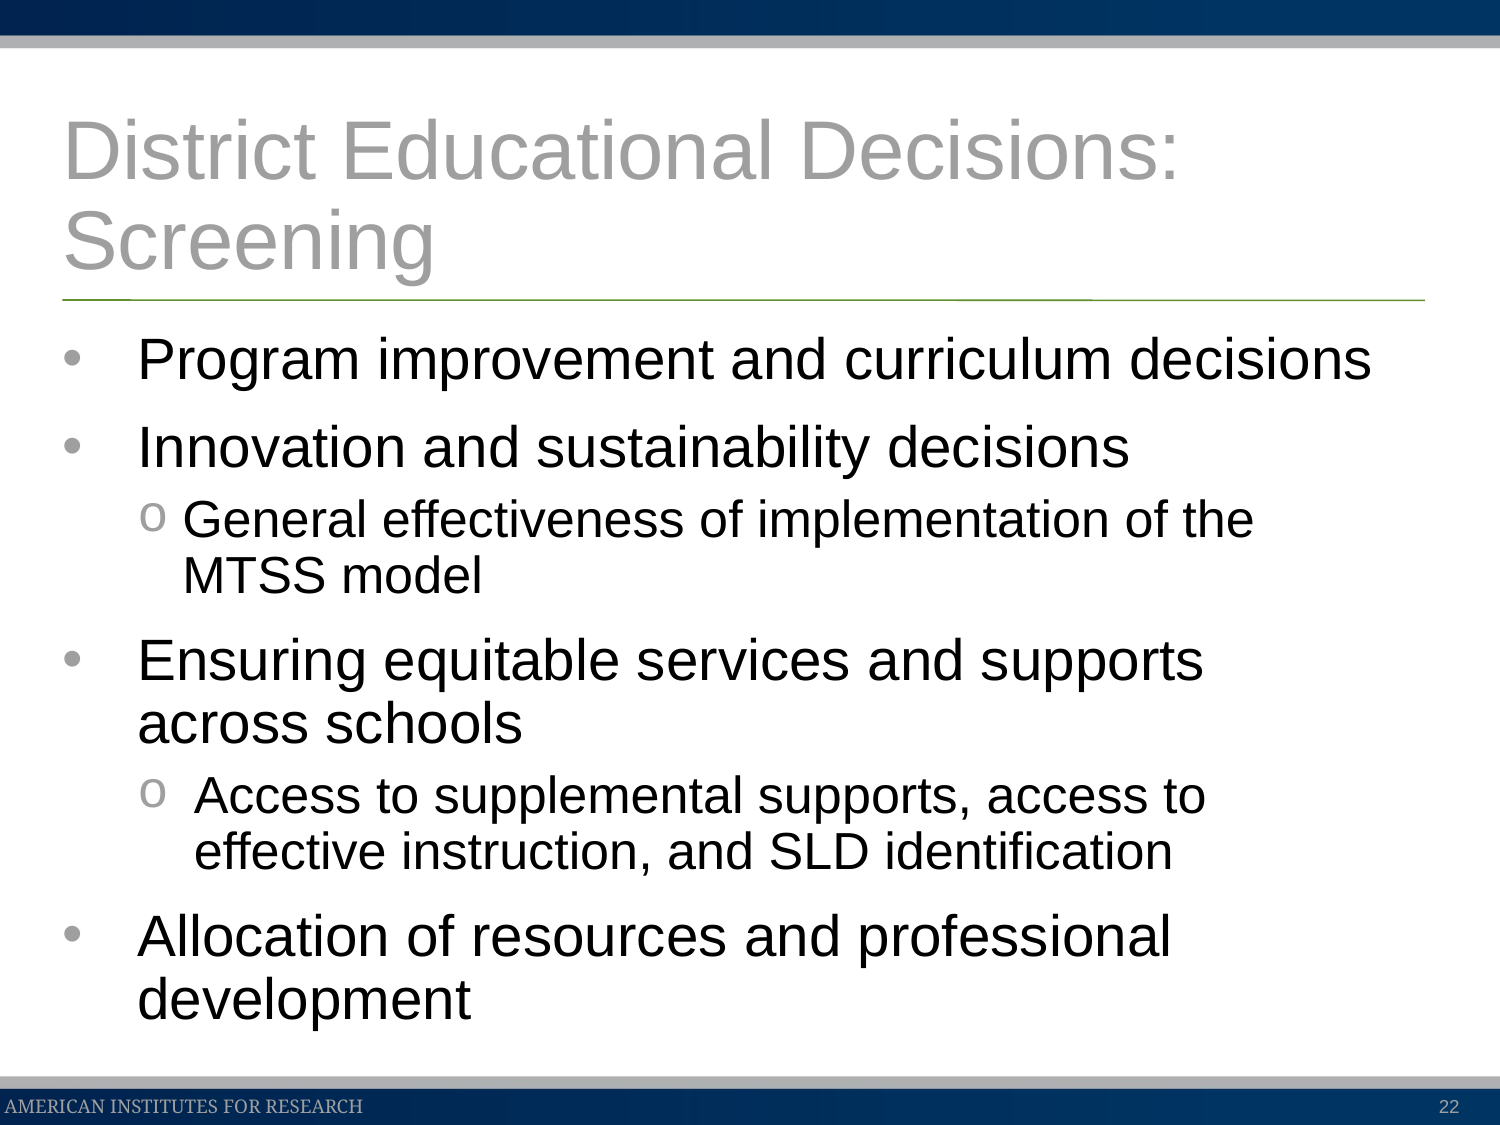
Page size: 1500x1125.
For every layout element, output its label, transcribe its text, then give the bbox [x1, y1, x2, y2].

slide_number 22 [1438, 1095, 1462, 1118]
list Program improvement and curriculum decisions Innovation and sustainability decisions General effectiveness of implementation of the MTSS model Ensuring equitable services and supports across schools Access to supplemental supports, access to effective instruction, and SLD identification Allocation of resources and professional development [62, 328, 1451, 1065]
title District Educational Decisions: Screening [62, 105, 1426, 288]
picture [0, 0, 1500, 1125]
